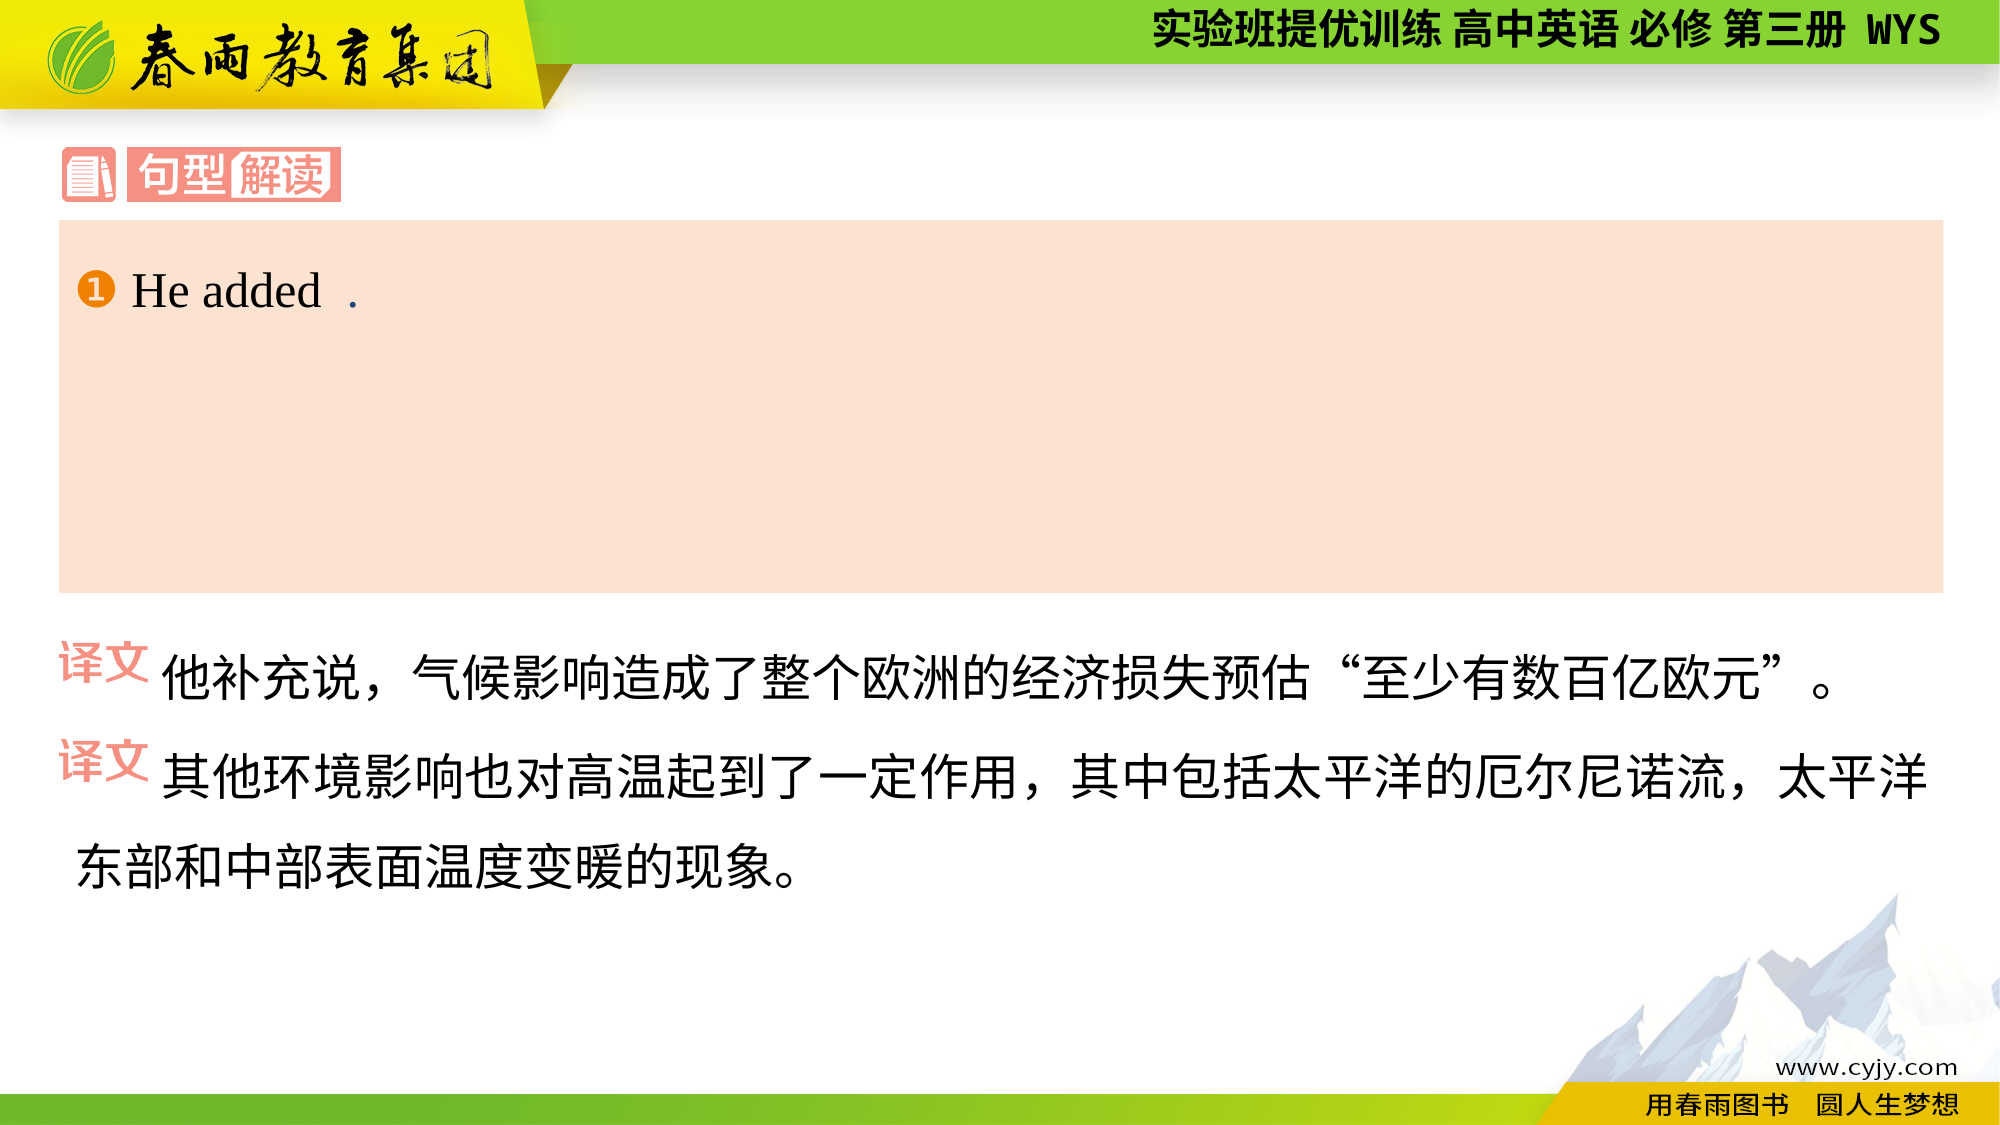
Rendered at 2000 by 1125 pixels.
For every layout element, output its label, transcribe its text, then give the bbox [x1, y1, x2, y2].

picture [0, 0, 2000, 1125]
text_box 其他环境影响也对高温起到了一定作用，其中包括太平洋的厄尔尼诺流，太平洋东部和中部表面温度变暖的现象。 [59, 707, 1944, 903]
text_box 他补充说，气候影响造成了整个欧洲的经济损失预估“至少有数百亿欧元”。 [59, 609, 1944, 707]
